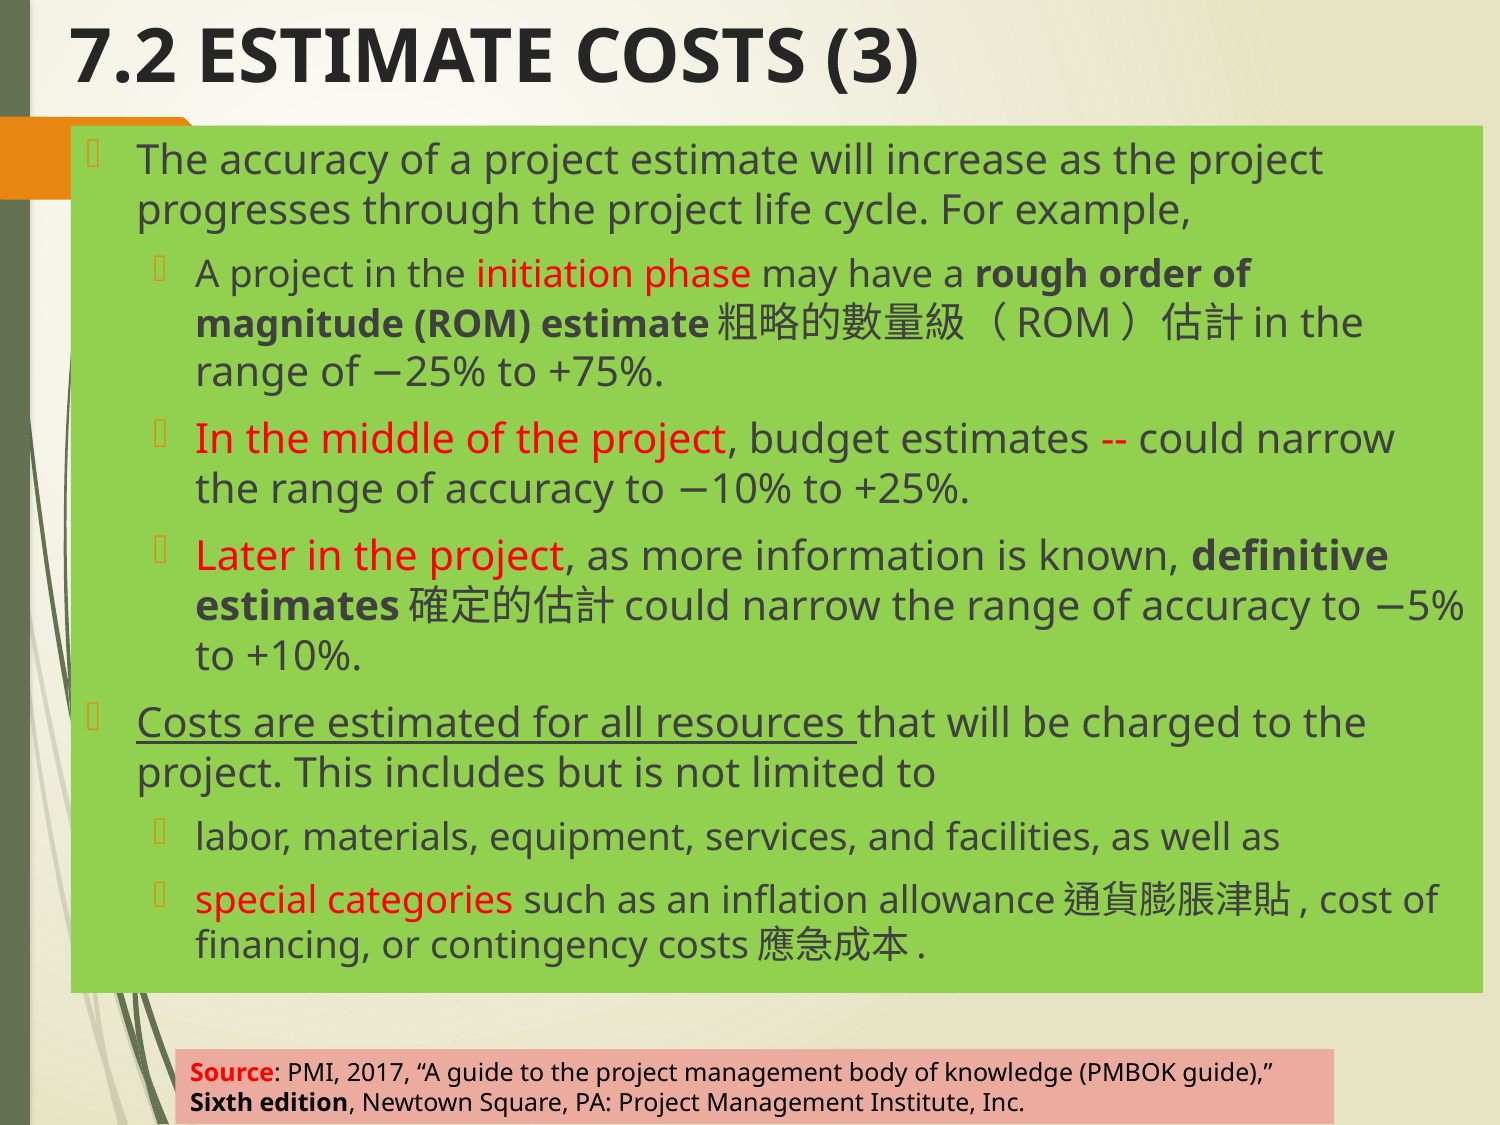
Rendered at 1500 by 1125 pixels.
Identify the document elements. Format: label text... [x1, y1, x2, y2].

title 7.2 ESTIMATE COSTS (3) [54, 0, 1500, 110]
list The accuracy of a project estimate will increase as the project progresses through the project life cycle. For example, A project in the initiation phase may have a rough order of magnitude (ROM) estimate粗略的數量級（ROM）估計in the range of −25% to +75%. In the middle of the project, budget estimates -- could narrow the range of accuracy to −10% to +25%. Later in the project, as more information is known, definitive estimates確定的估計could narrow the range of accuracy to −5% to +10%. Costs are estimated for all resources that will be charged to the project. This includes but is not limited to labor, materials, equipment, services, and facilities, as well as special categories such as an inflation allowance通貨膨脹津貼, cost of financing, or contingency costs應急成本. [70, 125, 1483, 993]
text_box Source: PMI, 2017, “A guide to the project management body of knowledge (PMBOK guide),” Sixth edition, Newtown Square, PA: Project Management Institute, Inc. [175, 1049, 1335, 1124]
